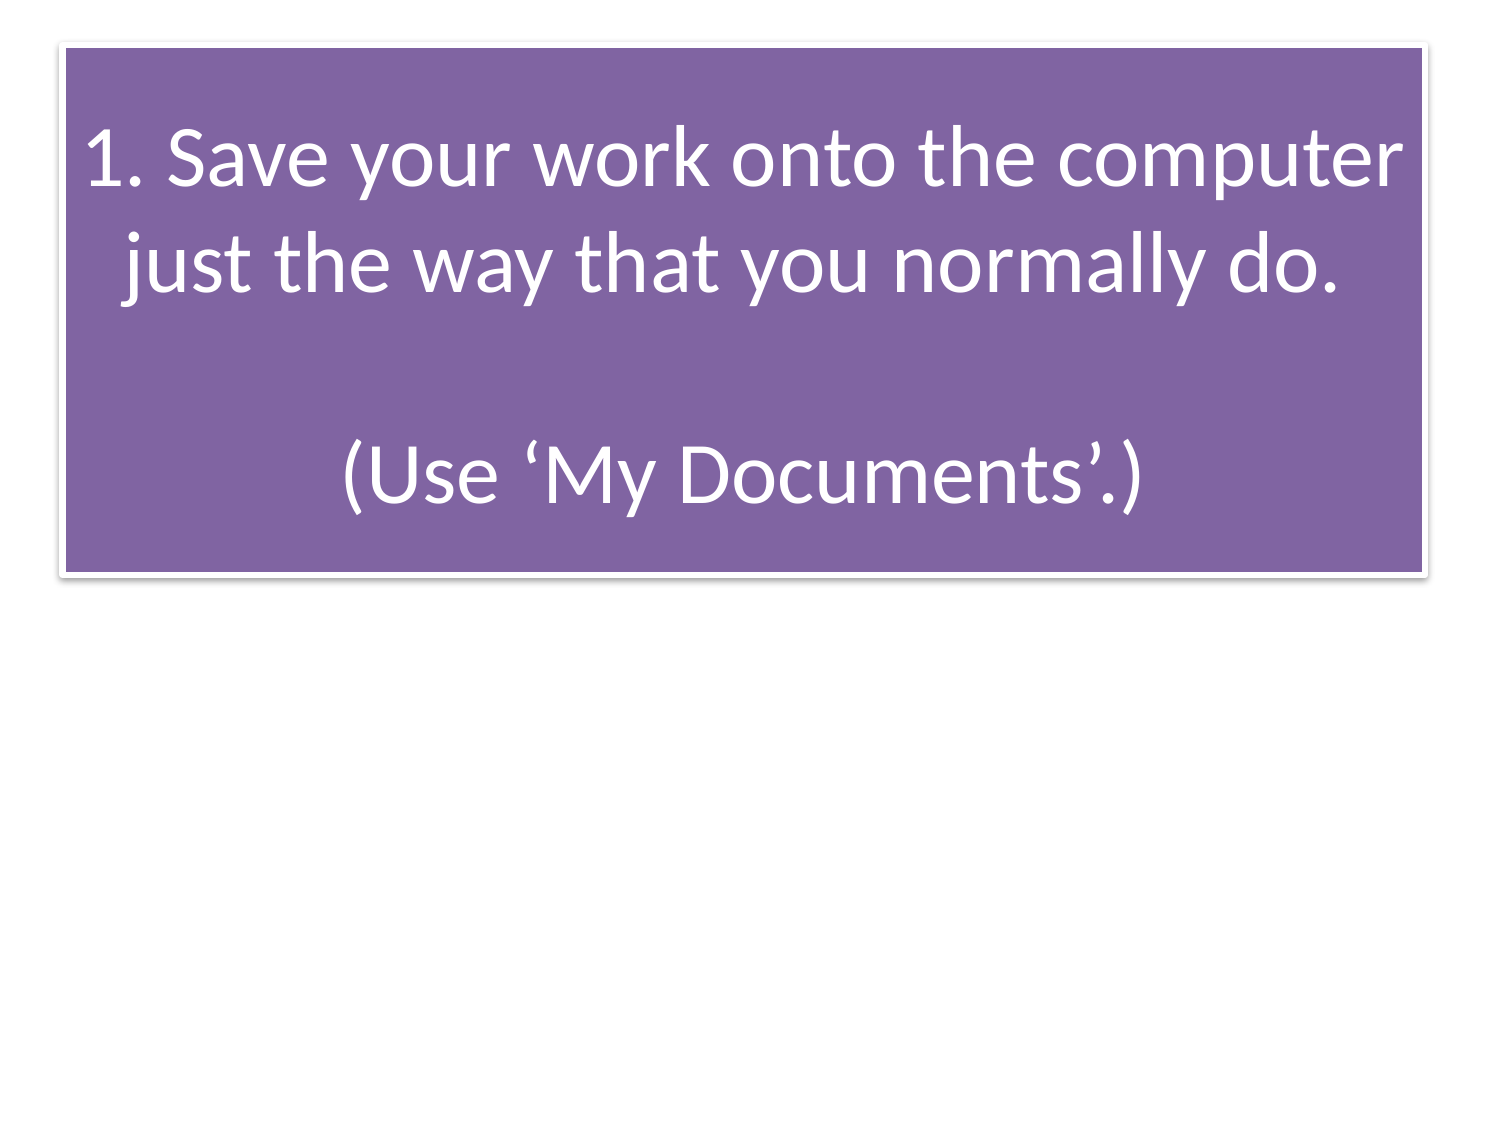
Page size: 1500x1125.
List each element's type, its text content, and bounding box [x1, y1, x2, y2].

title 1. Save your work onto the computer just the way that you normally do. (Use ‘My Documents’.) [59, 42, 1428, 578]
